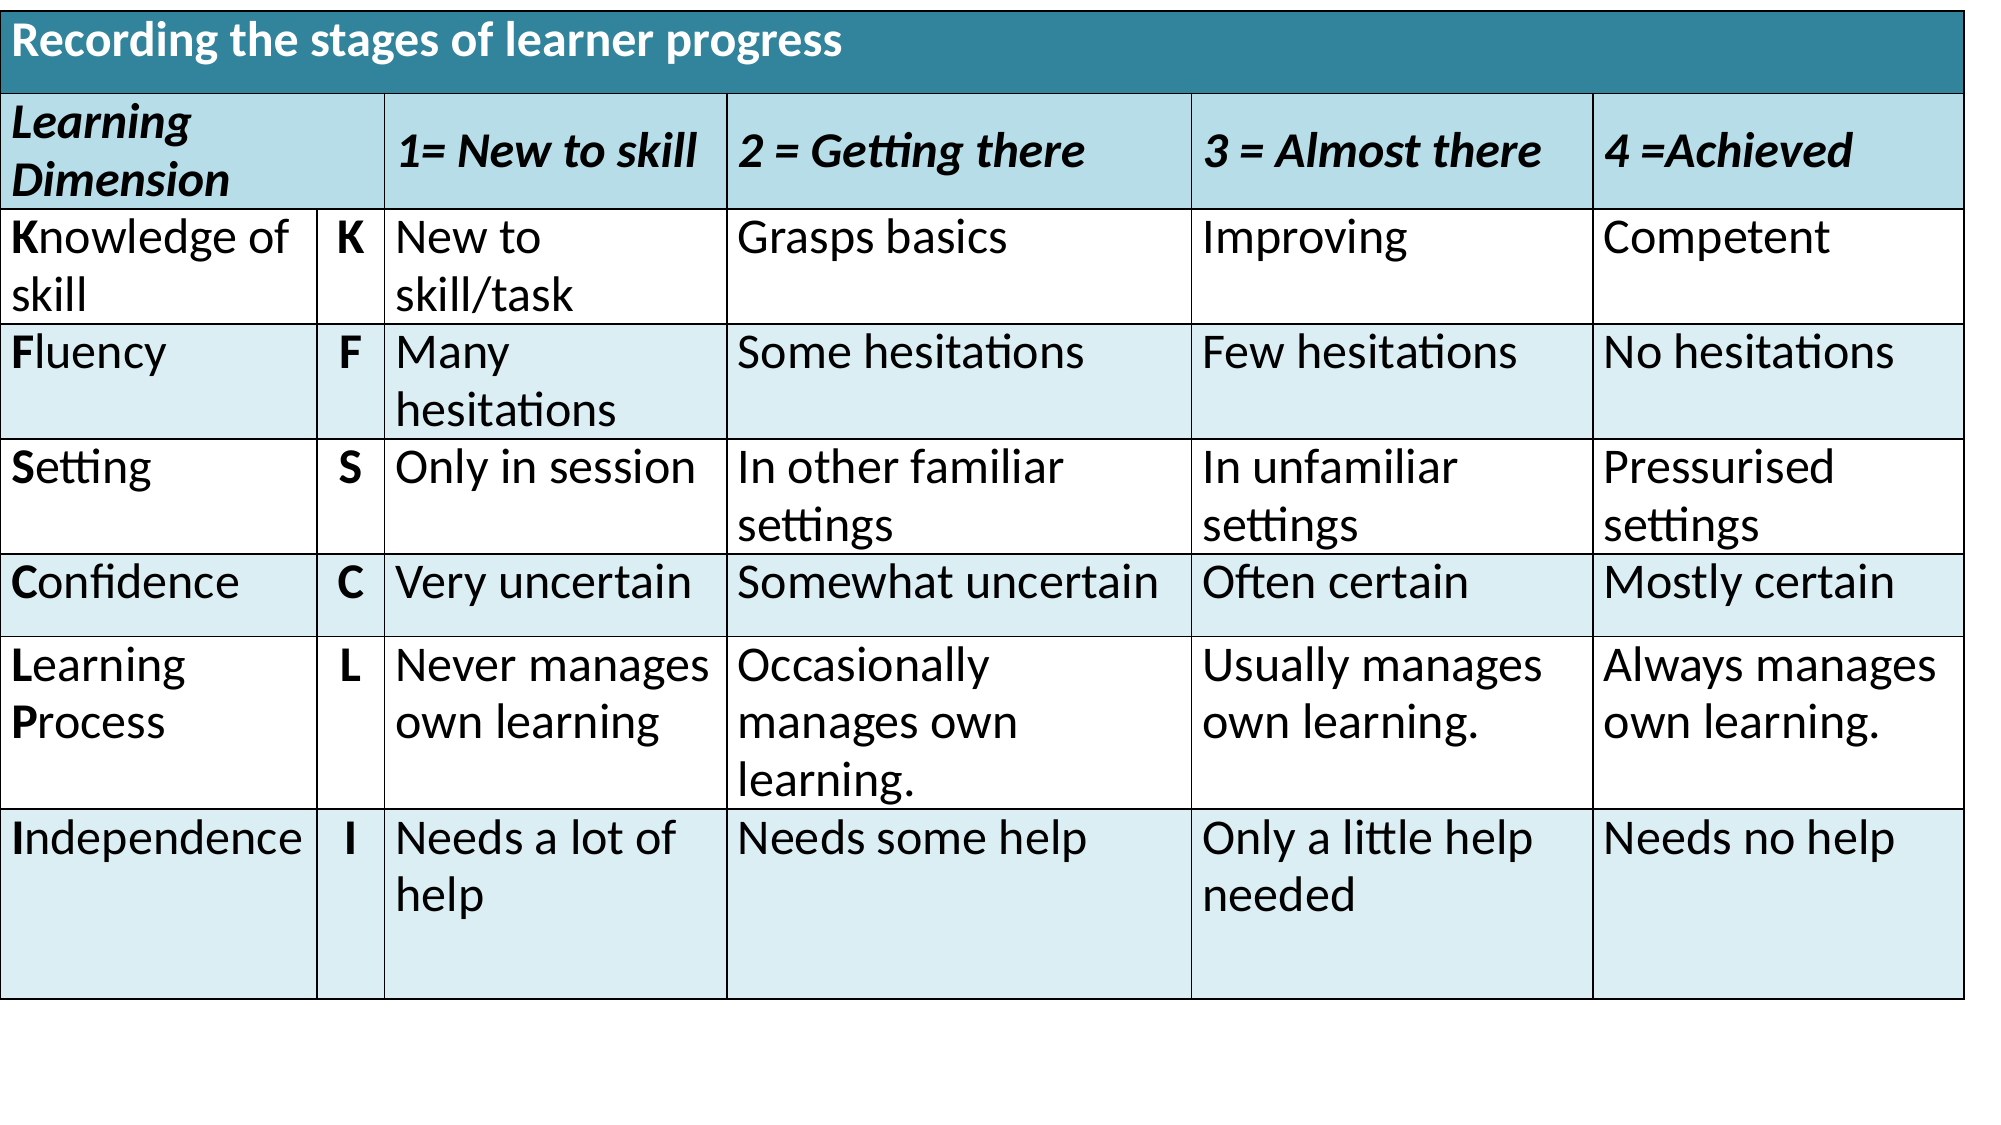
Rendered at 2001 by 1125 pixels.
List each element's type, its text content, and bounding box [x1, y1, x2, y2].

table_cell Somewhat uncertain [728, 555, 1191, 636]
table_cell Needs some help [728, 810, 1191, 998]
table_cell Learning Process [1, 637, 316, 808]
table_cell 1= New to skill [385, 94, 726, 208]
table_cell 4 =Achieved [1594, 94, 1963, 208]
table_cell Learning Dimension [1, 94, 384, 208]
table_header Recording the stages of learner progress [1, 12, 1191, 93]
table_cell K [318, 210, 384, 323]
table_cell Grasps basics [728, 210, 1191, 323]
table_cell 3 = Almost there [1192, 94, 1592, 208]
table_cell F [318, 325, 384, 438]
table_cell L [318, 637, 384, 808]
table_cell Setting [1, 440, 316, 553]
table_header [1593, 12, 1963, 93]
table_cell Very uncertain [385, 555, 726, 636]
table_cell Pressurised settings [1594, 440, 1963, 553]
table_cell Improving [1192, 210, 1592, 323]
table_cell Mostly certain [1594, 555, 1963, 636]
table_cell Independence [1, 810, 316, 998]
table_cell Needs no help [1594, 810, 1963, 998]
table_cell Never manages own learning [385, 637, 726, 808]
table_cell C [318, 555, 384, 636]
table_cell Occasionally manages own learning. [728, 637, 1191, 808]
table_cell Only in session [385, 440, 726, 553]
table_cell In other familiar settings [728, 440, 1191, 553]
table_cell Fluency [1, 325, 316, 438]
table_cell 2 = Getting there [728, 94, 1191, 208]
table_cell Some hesitations [728, 325, 1191, 438]
table_cell Few hesitations [1192, 325, 1592, 438]
table_cell I [318, 810, 384, 998]
table_cell Knowledge of skill [1, 210, 316, 323]
table_cell In unfamiliar settings [1192, 440, 1592, 553]
table_cell Many hesitations [385, 325, 726, 438]
table_cell Usually manages own learning. [1192, 637, 1592, 808]
table_cell New to skill/task [385, 210, 726, 323]
table_cell S [318, 440, 384, 553]
table_cell Often certain [1192, 555, 1592, 636]
table_header [1191, 12, 1593, 93]
table_cell Confidence [1, 555, 316, 636]
table_cell Always manages own learning. [1594, 637, 1963, 808]
table_cell Competent [1594, 210, 1963, 323]
table_cell Only a little help needed [1192, 810, 1592, 998]
table_cell No hesitations [1594, 325, 1963, 438]
table_cell Needs a lot of help [385, 810, 726, 998]
